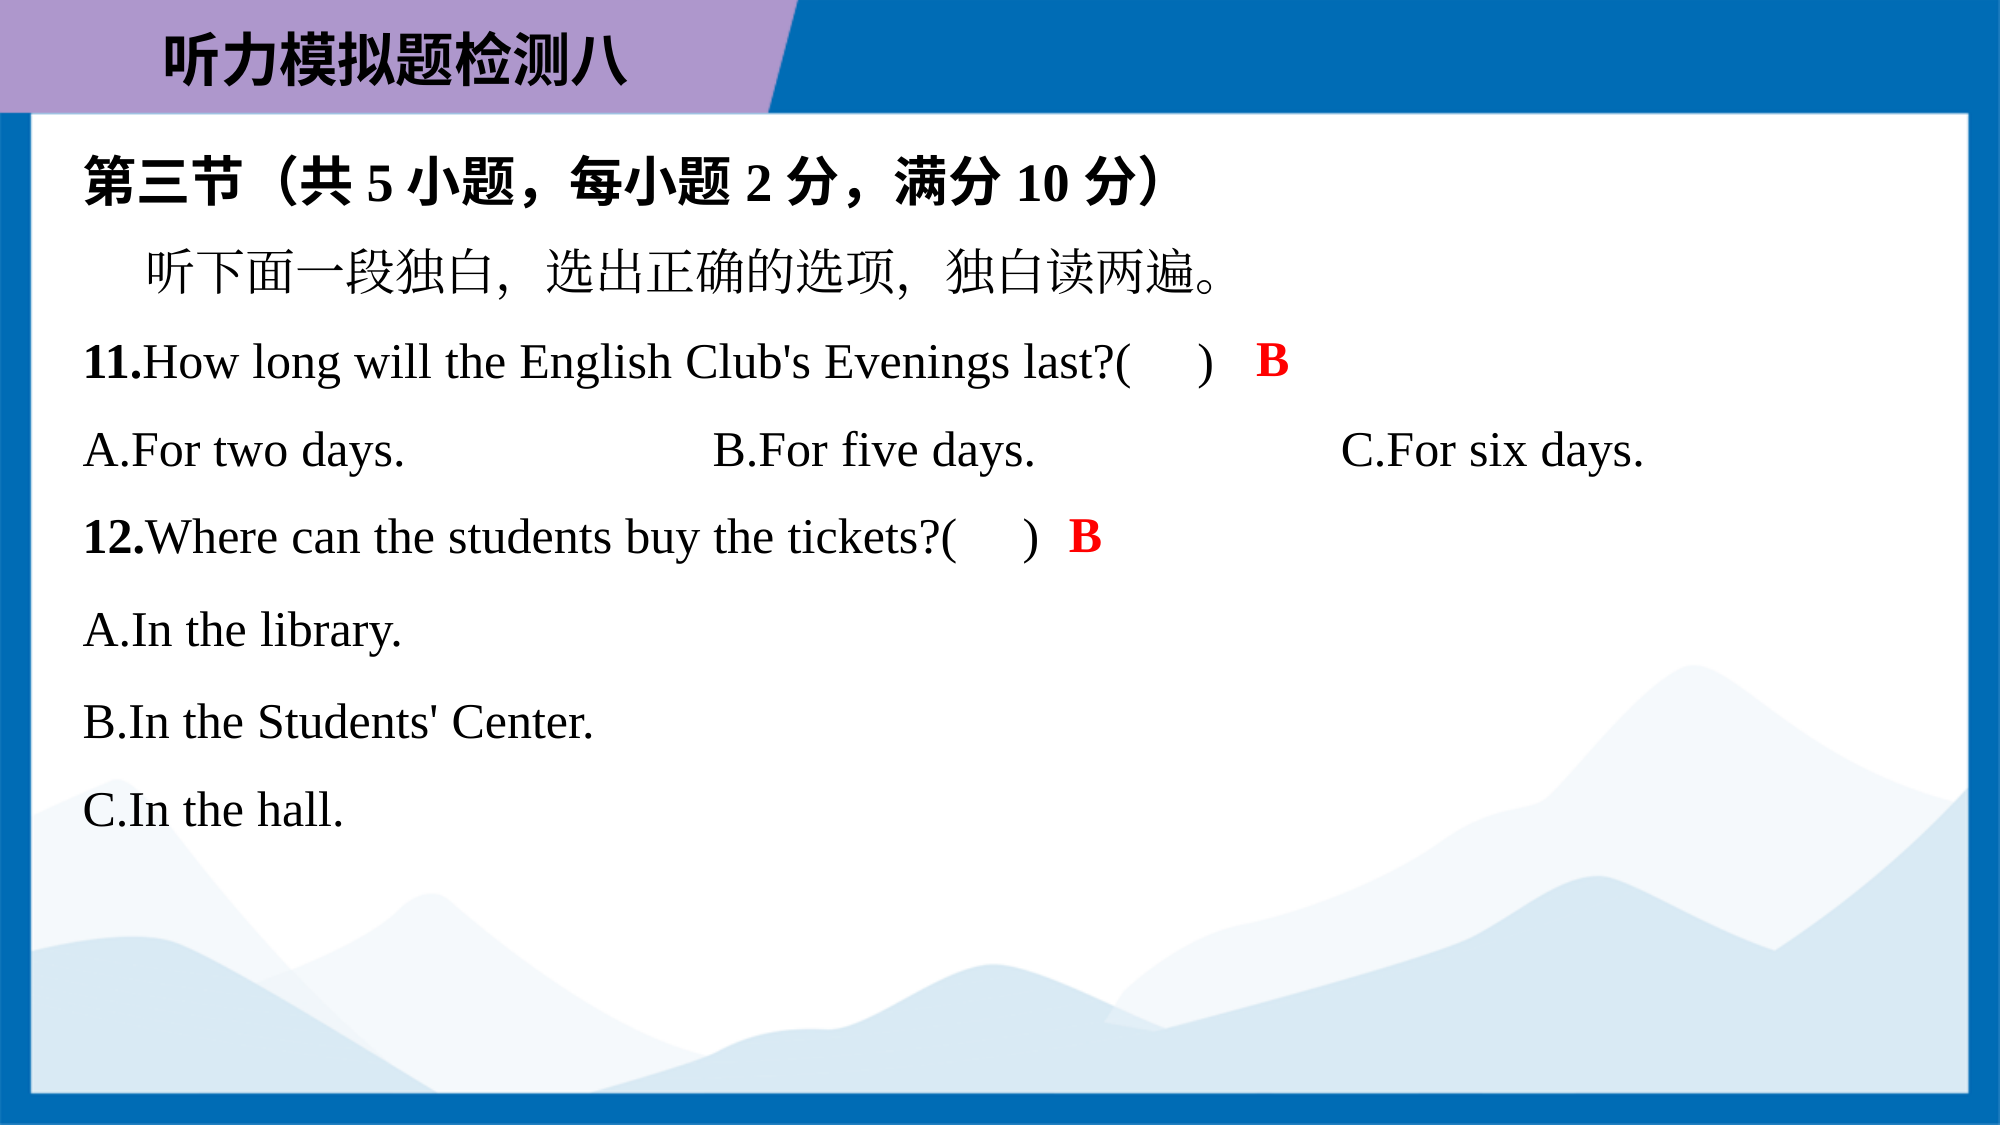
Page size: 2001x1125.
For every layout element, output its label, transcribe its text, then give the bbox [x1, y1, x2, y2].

picture [0, 0, 2000, 1125]
text_box 听下面一段独白，选出正确的选项，独白读两遍。 [82, 212, 1917, 291]
text_box 12.Where can the students buy the tickets?( ) [82, 476, 1917, 555]
text_box 11.How long will the English Club's Evenings last?( ) [82, 301, 1917, 379]
text_box A.In the library. B.In the Students' Center. C.In the hall. [82, 565, 1917, 827]
text_box B [1050, 474, 1121, 553]
text_box B [1237, 299, 1308, 378]
text_box A.For two days. B.For five days. C.For six days. [82, 388, 1917, 467]
text_box 第三节（共5小题，每小题2分，满分10分） [82, 146, 1917, 212]
